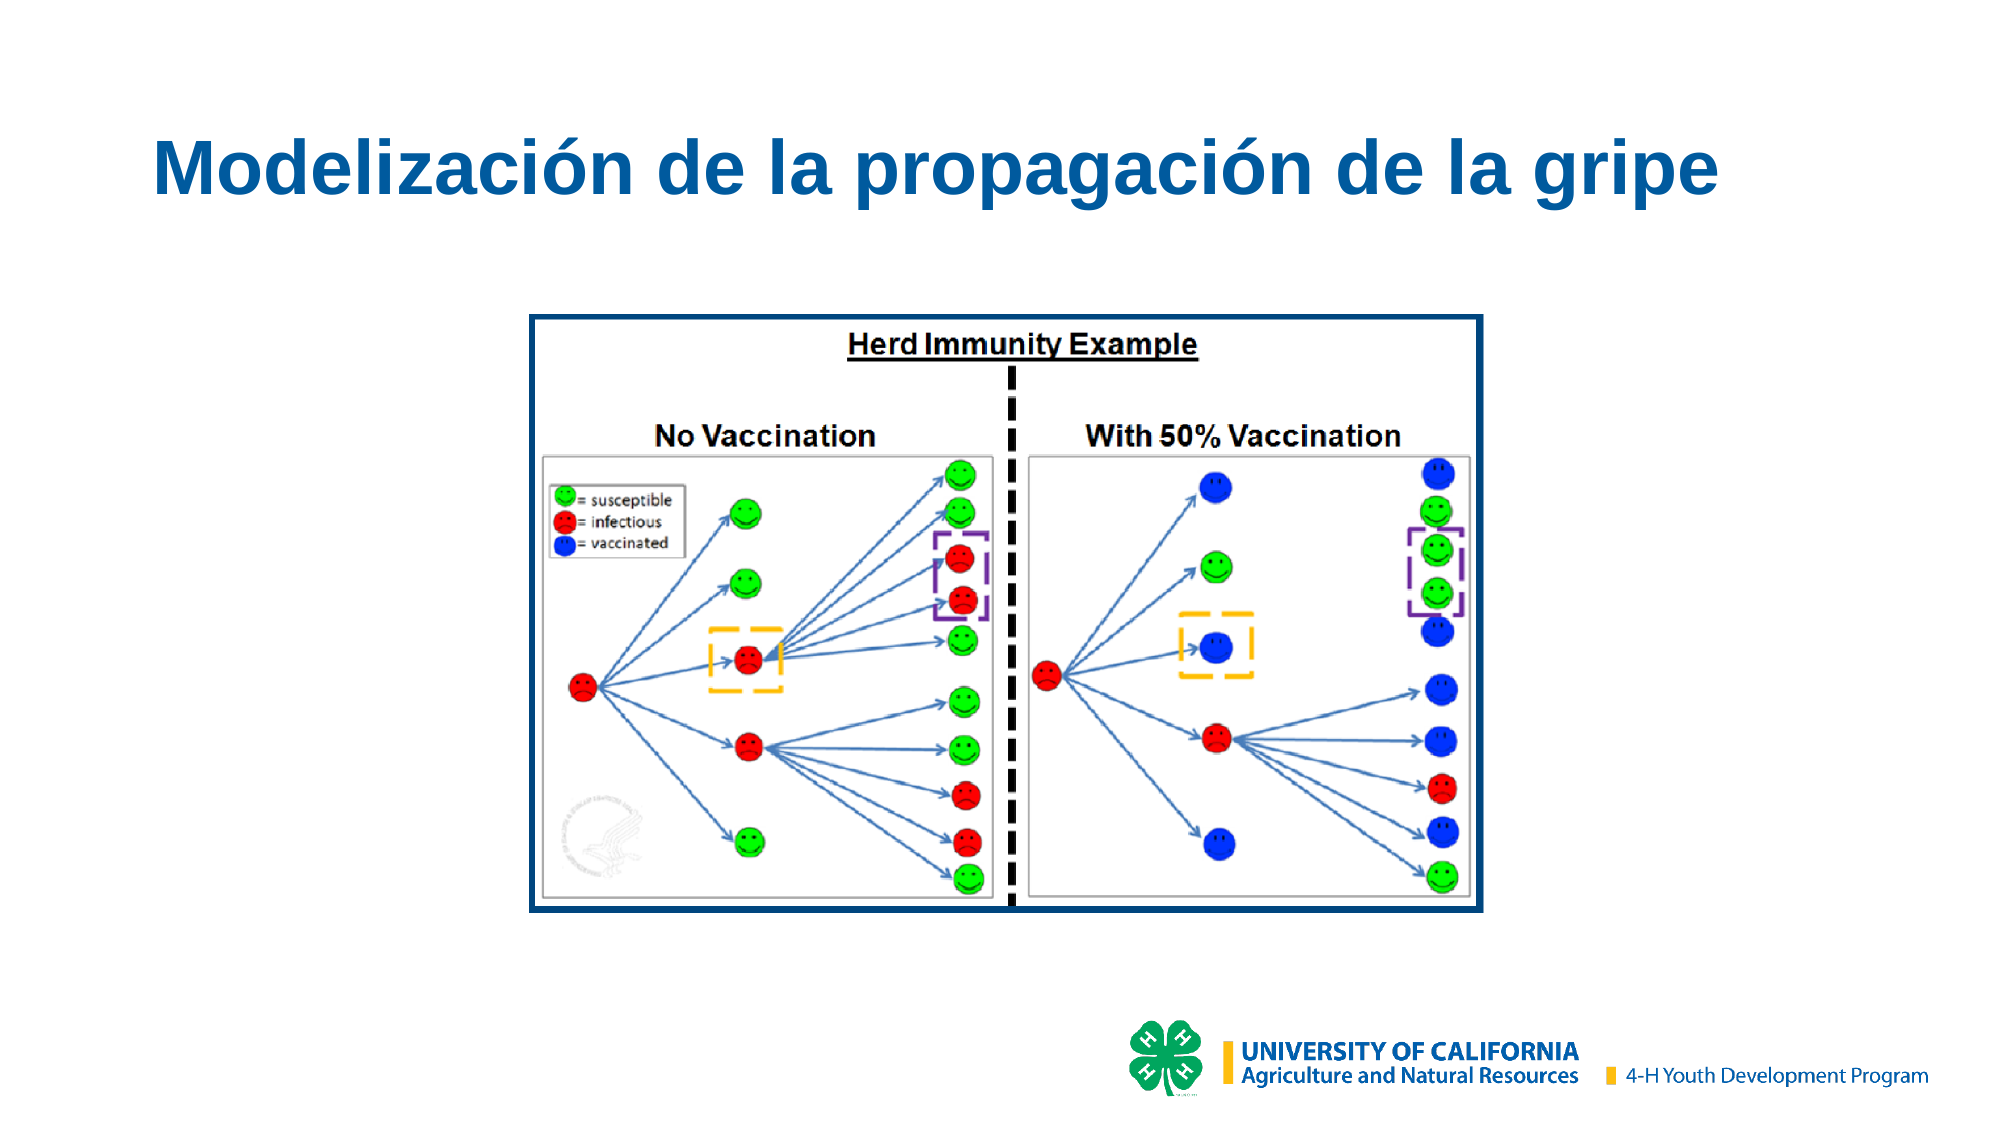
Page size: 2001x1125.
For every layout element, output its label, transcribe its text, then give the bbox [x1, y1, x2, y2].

picture [1125, 1014, 1935, 1100]
title Modelización de la propagación de la gripe [137, 120, 1863, 300]
picture [495, 286, 1504, 932]
